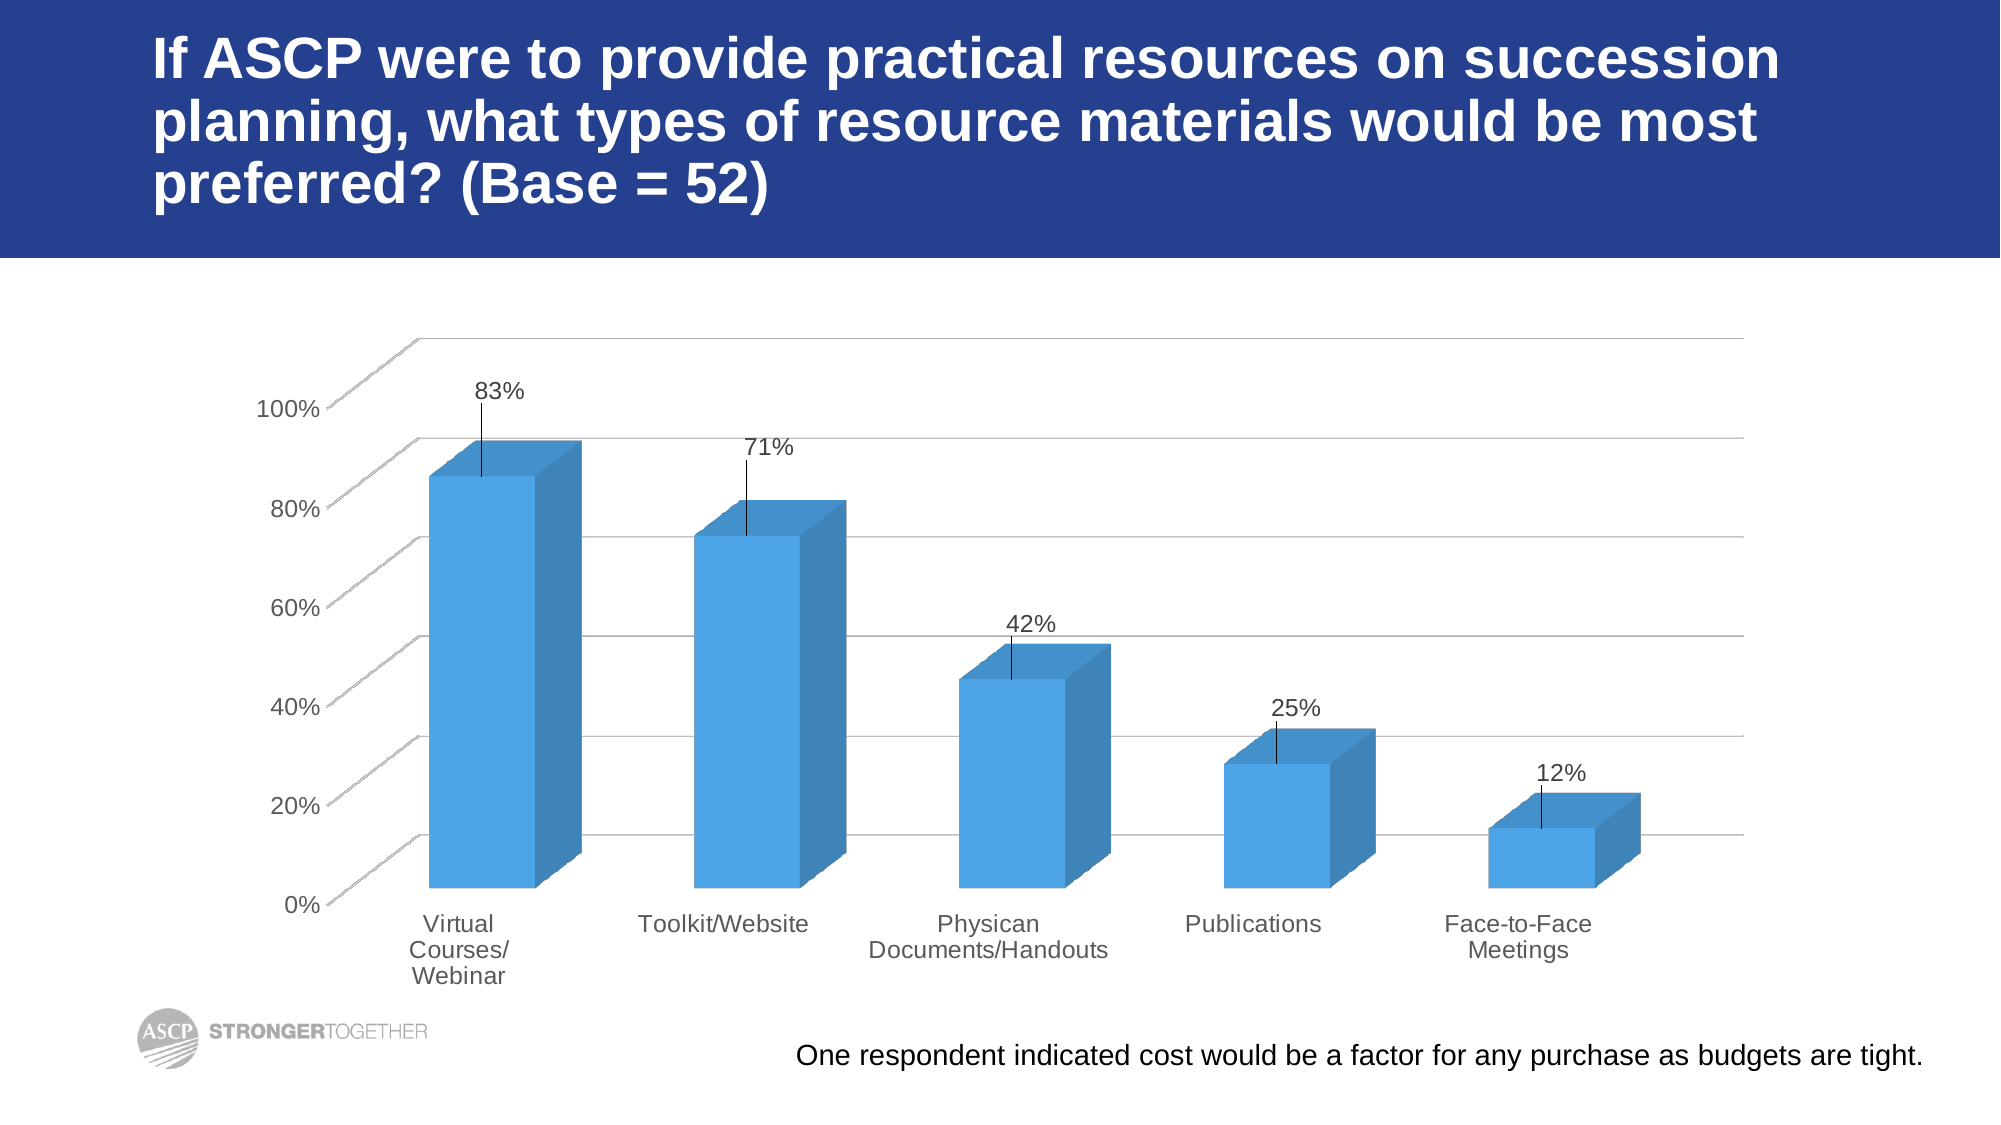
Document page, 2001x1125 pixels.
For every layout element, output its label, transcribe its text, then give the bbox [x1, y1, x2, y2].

text_box One respondent indicated cost would be a factor for any purchase as budgets are tight. [781, 1029, 2000, 1114]
chart [201, 325, 1799, 986]
title If ASCP were to provide practical resources on succession planning, what types of resource materials would be most preferred? (Base = 52) [137, 20, 1863, 225]
picture [137, 1008, 427, 1069]
